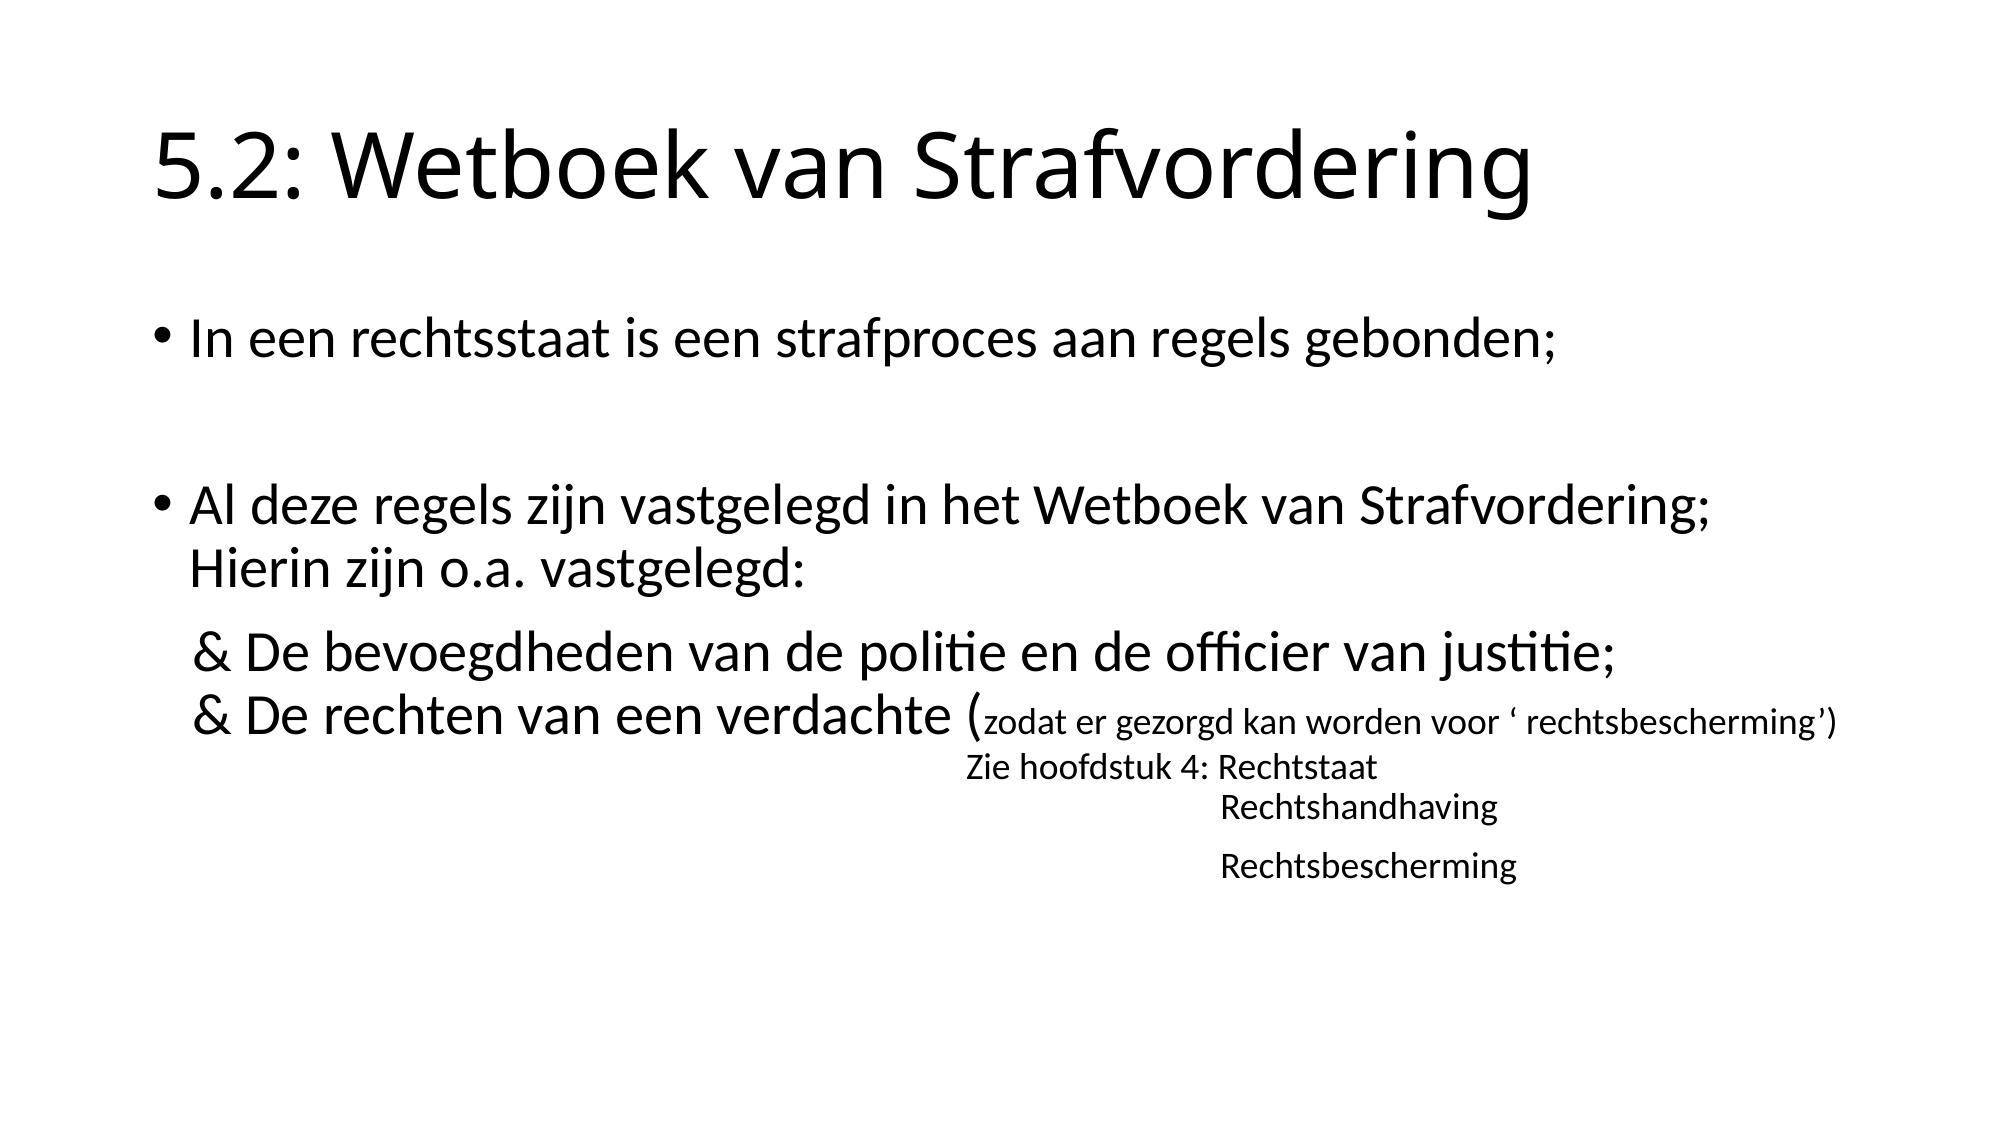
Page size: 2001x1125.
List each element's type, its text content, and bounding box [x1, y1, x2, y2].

title 5.2: Wetboek van Strafvordering [137, 59, 1863, 278]
list In een rechtsstaat is een strafproces aan regels gebonden; Al deze regels zijn vastgelegd in het Wetboek van Strafvordering; Hierin zijn o.a. vastgelegd: & De bevoegdheden van de politie en de officier van justitie; & De rechten van een verdachte (zodat er gezorgd kan worden voor ‘ rechtsbescherming’) Zie hoofdstuk 4: Rechtstaat Rechtshandhaving Rechtsbescherming [137, 299, 1863, 1014]
